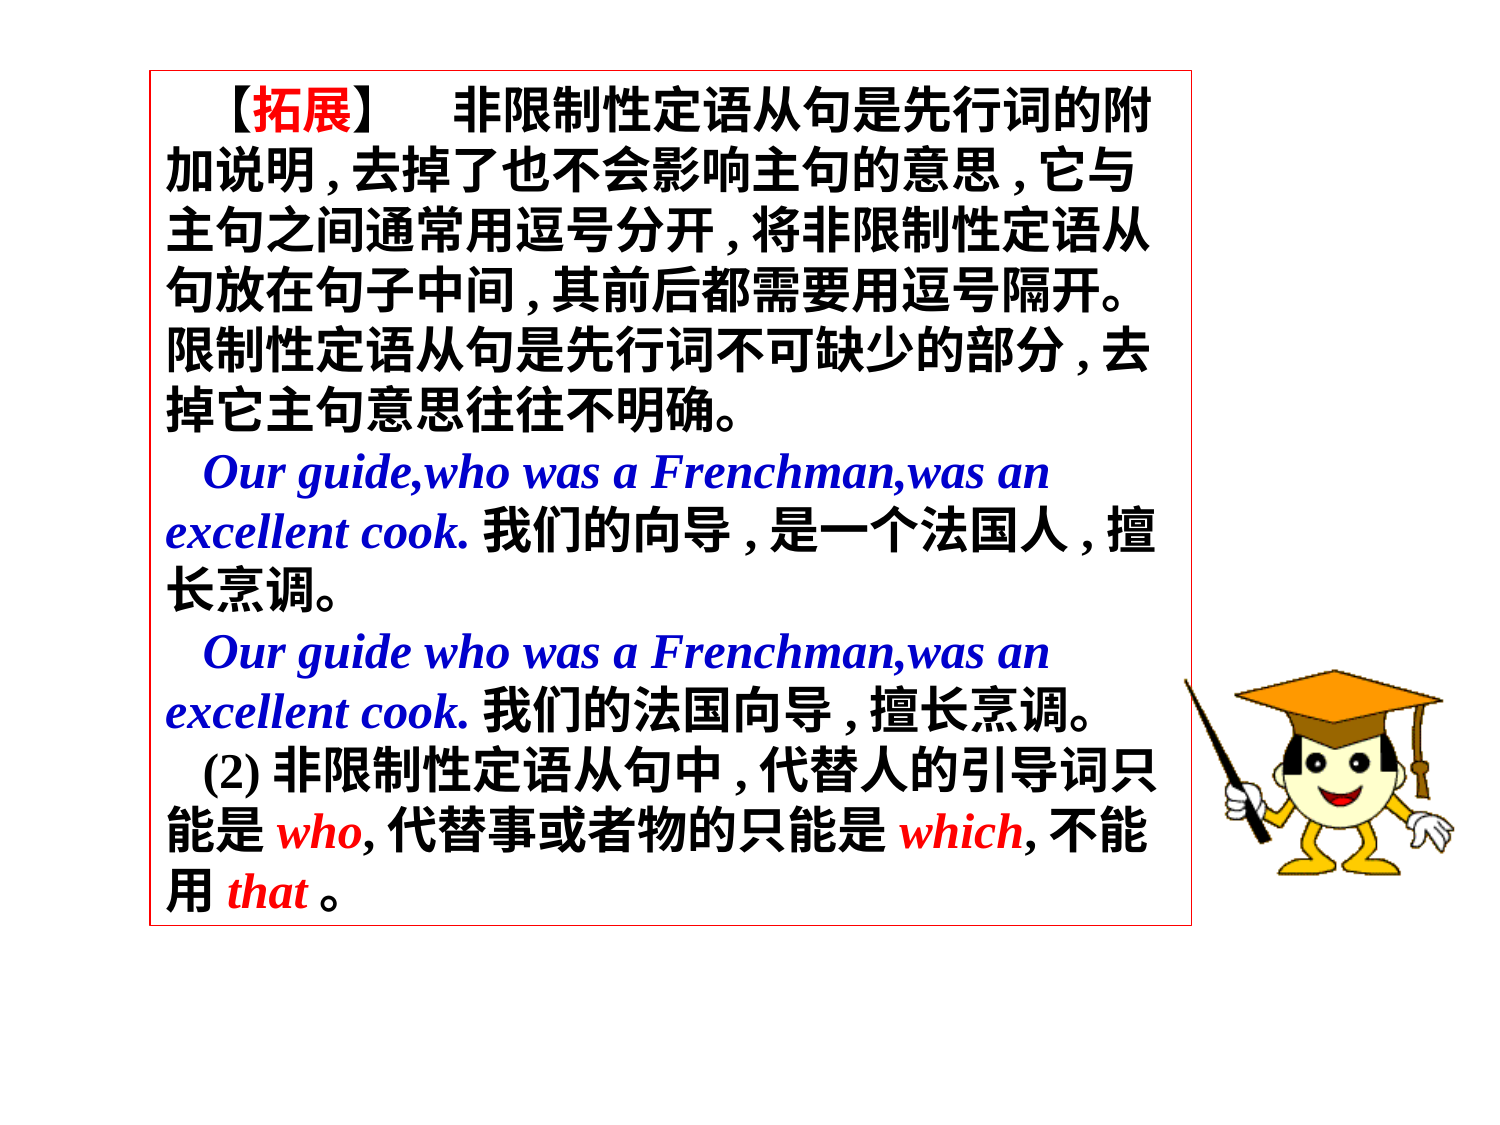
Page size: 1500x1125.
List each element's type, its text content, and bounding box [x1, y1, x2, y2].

picture [1164, 654, 1478, 890]
text_box 【拓展】 非限制性定语从句是先行词的附加说明,去掉了也不会影响主句的意思,它与主句之间通常用逗号分开,将非限制性定语从句放在句子中间,其前后都需要用逗号隔开。限制性定语从句是先行词不可缺少的部分,去掉它主句意思往往不明确。 Our guide,who was a Frenchman,was an excellent cook.我们的向导,是一个法国人,擅长烹调。 Our guide who was a Frenchman,was an excellent cook.我们的法国向导,擅长烹调。 (2)非限制性定语从句中,代替人的引导词只能是who,代替事或者物的只能是which,不能用that。 [150, 70, 1192, 926]
